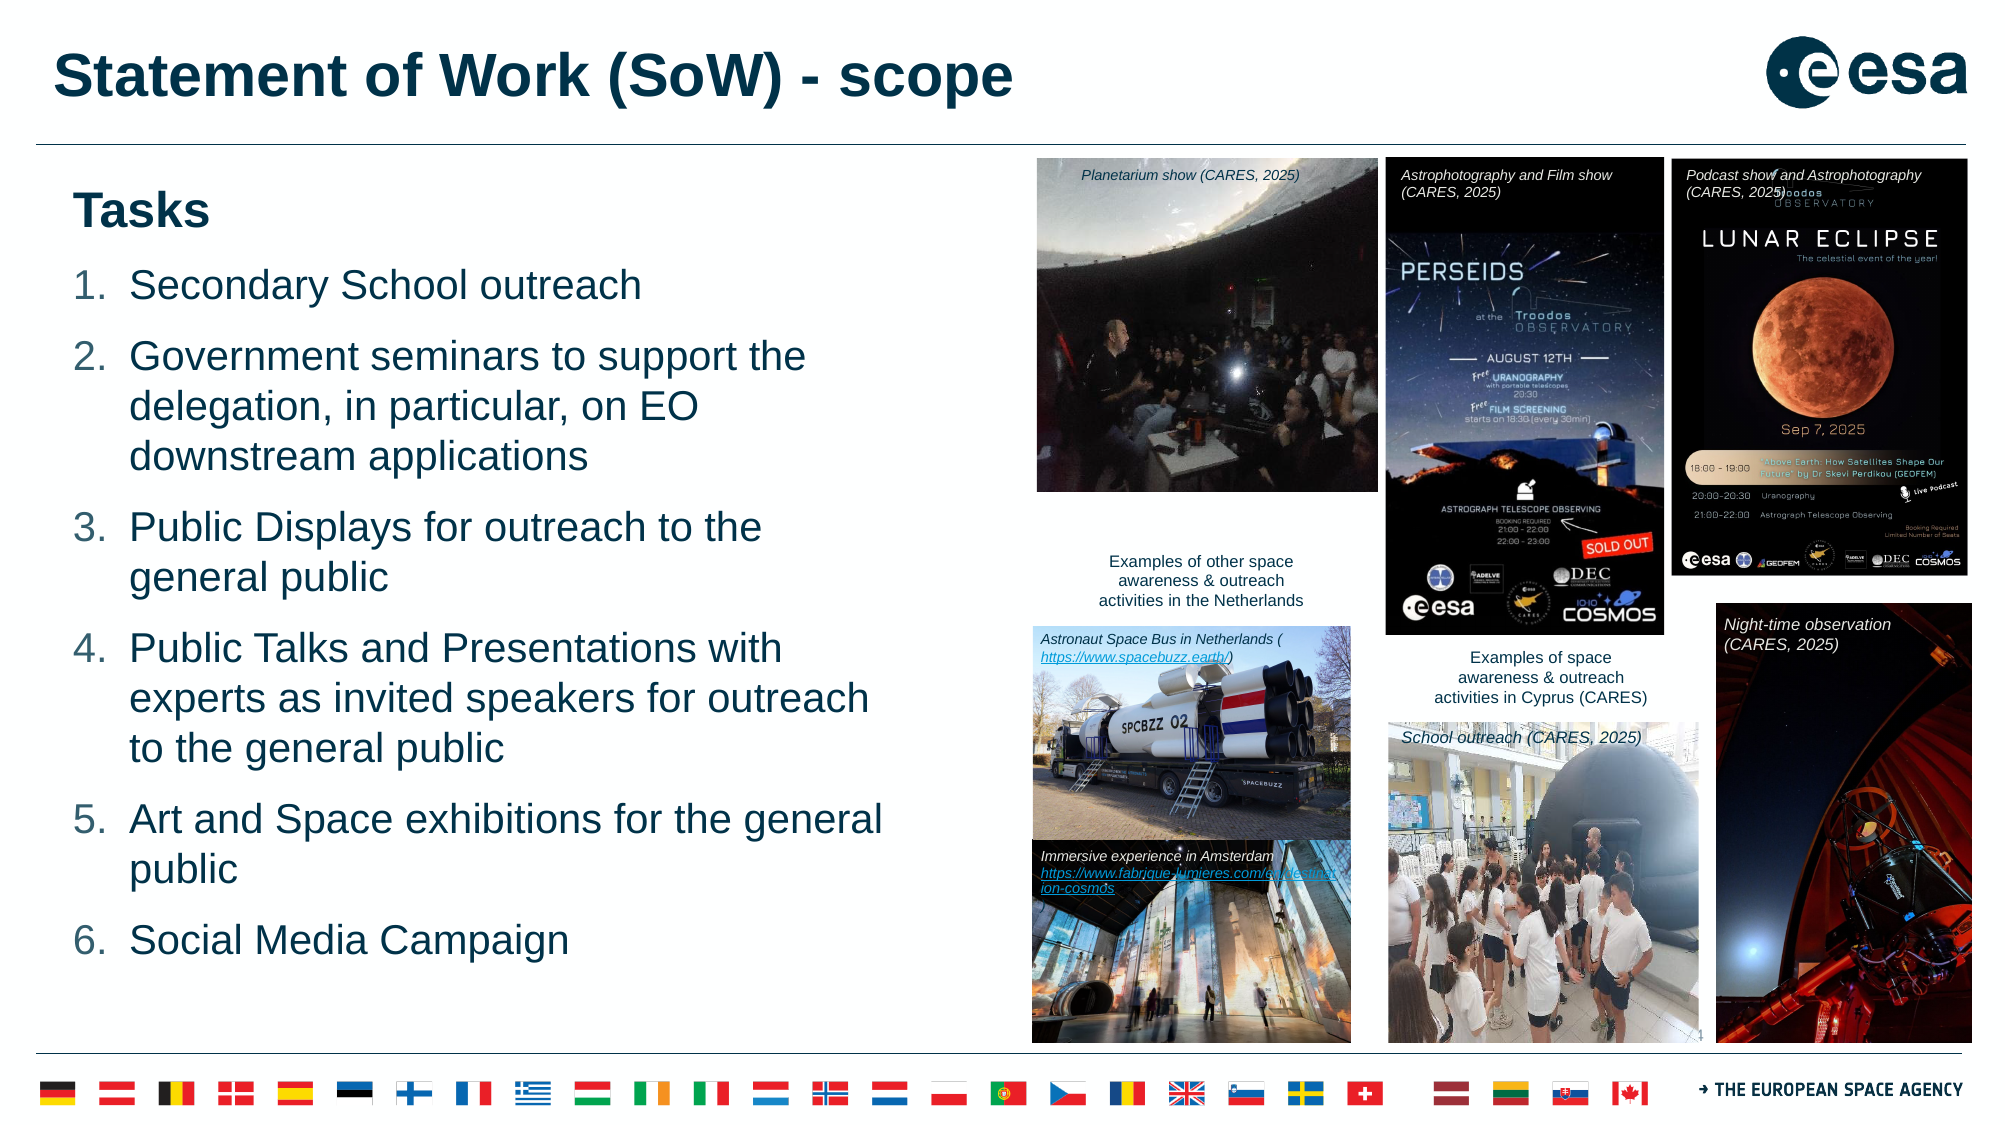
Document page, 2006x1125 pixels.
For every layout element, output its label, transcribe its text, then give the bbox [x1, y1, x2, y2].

picture [1032, 625, 1351, 1043]
title Statement of Work (SoW) - scope [38, 27, 1692, 117]
picture [1036, 157, 1379, 492]
text_box Examples of space awareness & outreach activities in Cyprus (CARES) [1413, 639, 1670, 715]
text_box Astronaut Space Bus in Netherlands (https://www.spacebuzz.earth/) [1026, 622, 1341, 673]
picture [1387, 722, 1699, 1043]
list Tasks Secondary School outreach Government seminars to support the delegation, in particular, on EO downstream applications Public Displays for outreach to the general public Public Talks and Presentations with experts as invited speakers for outreach to the general public Art and Space exhibitions for the general public Social Media Campaign [57, 158, 902, 1026]
picture [1715, 603, 1973, 1043]
picture [1671, 0, 2006, 577]
picture [1696, 1080, 1966, 1098]
text_box Examples of other space awareness & outreach activities in the Netherlands [1073, 542, 1330, 618]
picture [0, 1059, 1667, 1125]
picture [1385, 156, 1665, 636]
